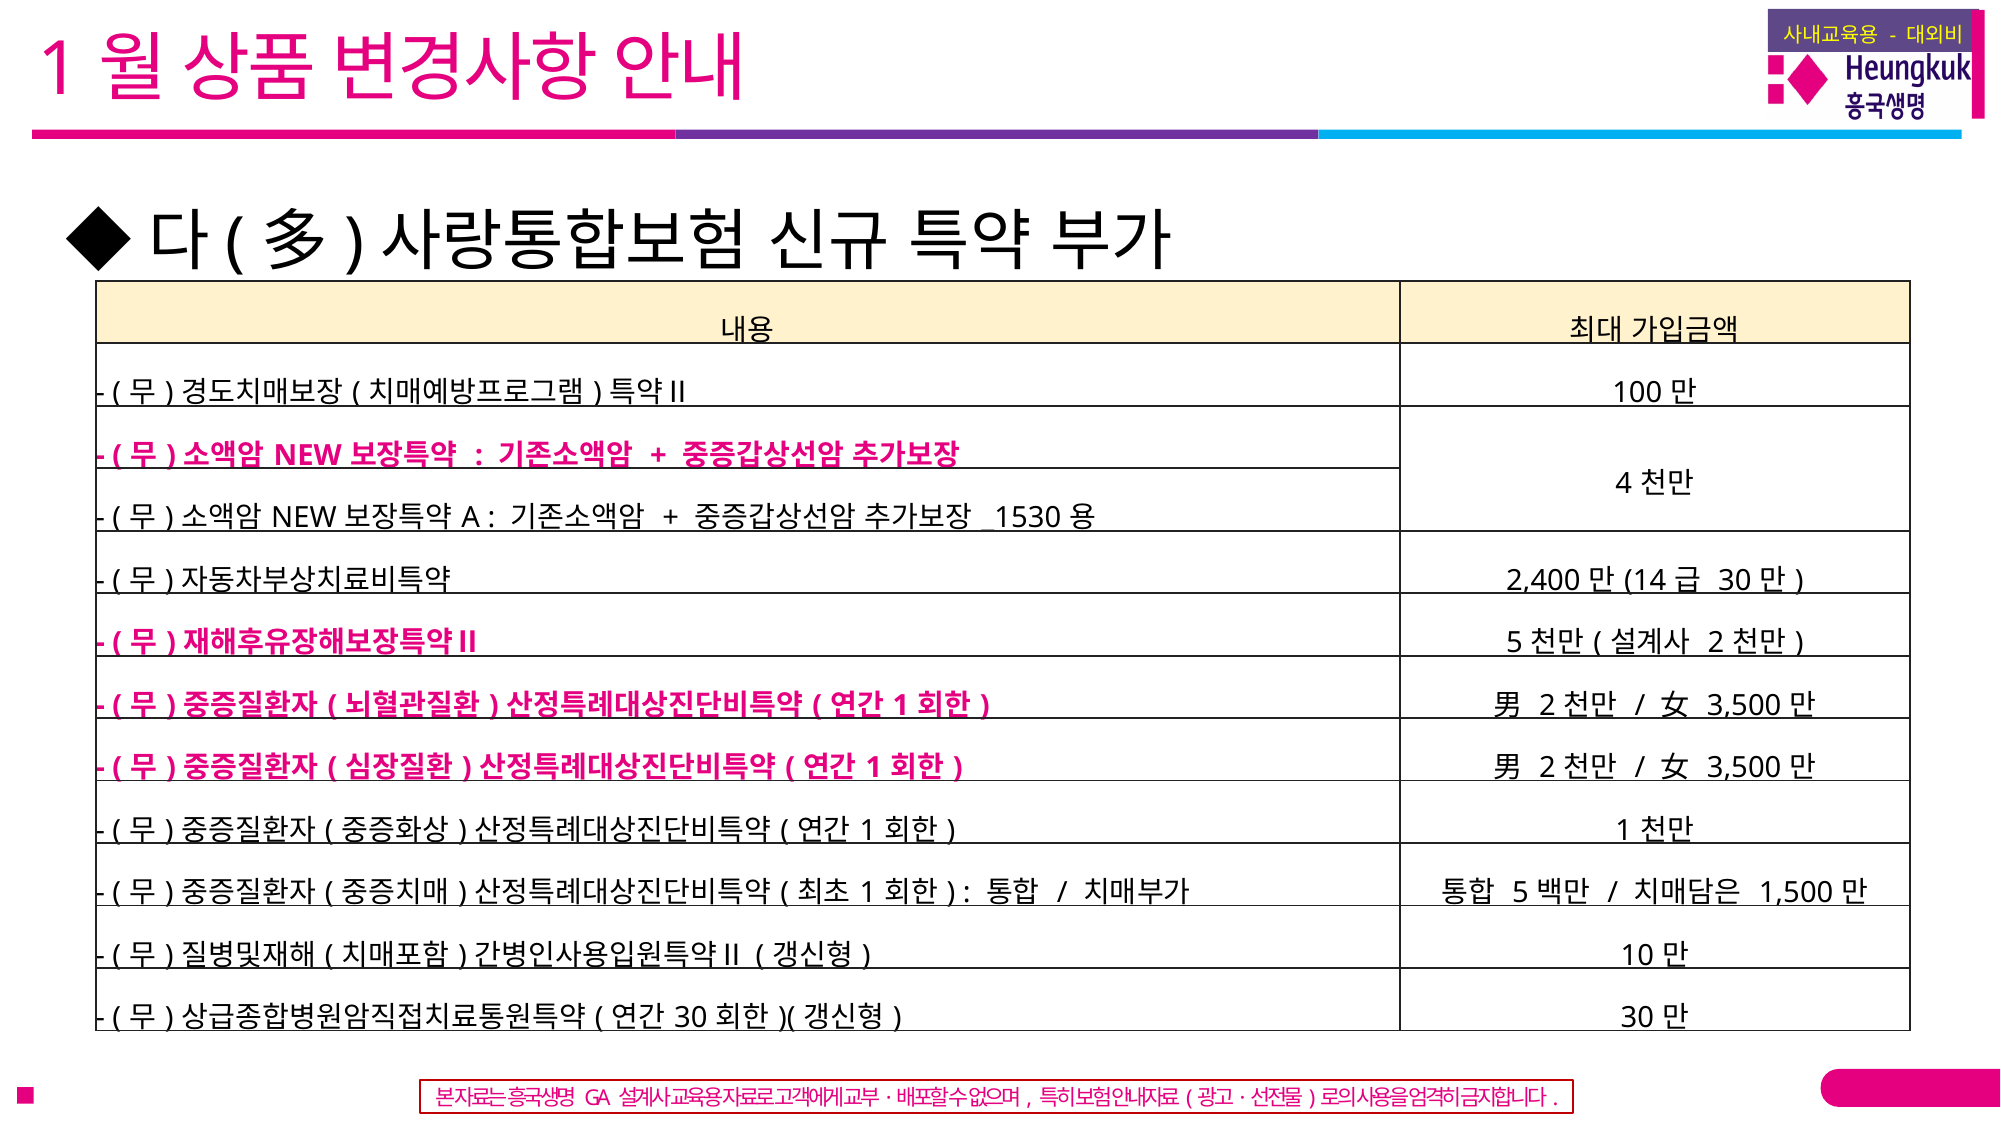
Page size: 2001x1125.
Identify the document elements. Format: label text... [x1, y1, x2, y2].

table_cell - (무)중증질환자(뇌혈관질환)산정특례대상진단비특약(연간1회한) [97, 657, 1399, 717]
table_cell 10만 [1401, 906, 1909, 967]
table_cell 2,400만(14급 30만) [1401, 532, 1909, 592]
picture [1767, 52, 1972, 121]
table_cell 5천만(설계사 2천만) [1401, 594, 1909, 655]
text_box 1월 상품 변경사항 안내 [29, 11, 756, 117]
table_cell - (무)자동차부상치료비특약 [97, 532, 1399, 592]
table_cell - (무)중증질환자(심장질환)산정특례대상진단비특약(연간1회한) [97, 719, 1399, 780]
table_cell - (무)중증질환자(중증치매)산정특례대상진단비특약(최초1회한) : 통합 / 치매부가 [97, 844, 1399, 905]
table_cell 30만 [1401, 969, 1909, 1030]
table_cell 男 2천만 / 女 3,500만 [1401, 719, 1909, 780]
table_cell - (무)중증질환자(중증화상)산정특례대상진단비특약(연간1회한) [97, 781, 1399, 842]
text_box ◆다(多)사랑통합보험 신규 특약 부가 [51, 143, 1275, 292]
table_cell - (무)상급종합병원암직접치료통원특약(연간30회한)(갱신형) [97, 969, 1399, 1030]
table_cell 100만 [1401, 344, 1909, 405]
table_cell - (무)소액암NEW보장특약 : 기존소액암 + 중증갑상선암 추가보장 [97, 407, 1399, 467]
table_cell 4천만 [1401, 407, 1909, 530]
table_cell - (무)질병및재해(치매포함)간병인사용입원특약Ⅱ(갱신형) [97, 906, 1399, 967]
table_cell 1천만 [1401, 781, 1909, 842]
table_cell - (무)재해후유장해보장특약Ⅱ [97, 594, 1399, 655]
table_cell 통합 5백만 / 치매담은 1,500만 [1401, 844, 1909, 905]
table_header 최대 가입금액 [1401, 282, 1909, 342]
table_cell - (무)경도치매보장(치매예방프로그램)특약Ⅱ [97, 344, 1399, 405]
table_header 내용 [97, 282, 1399, 342]
table_cell - (무)소액암NEW보장특약A : 기존소액암 + 중증갑상선암 추가보장_1530용 [97, 469, 1399, 530]
table_cell 男 2천만 / 女 3,500만 [1401, 657, 1909, 717]
